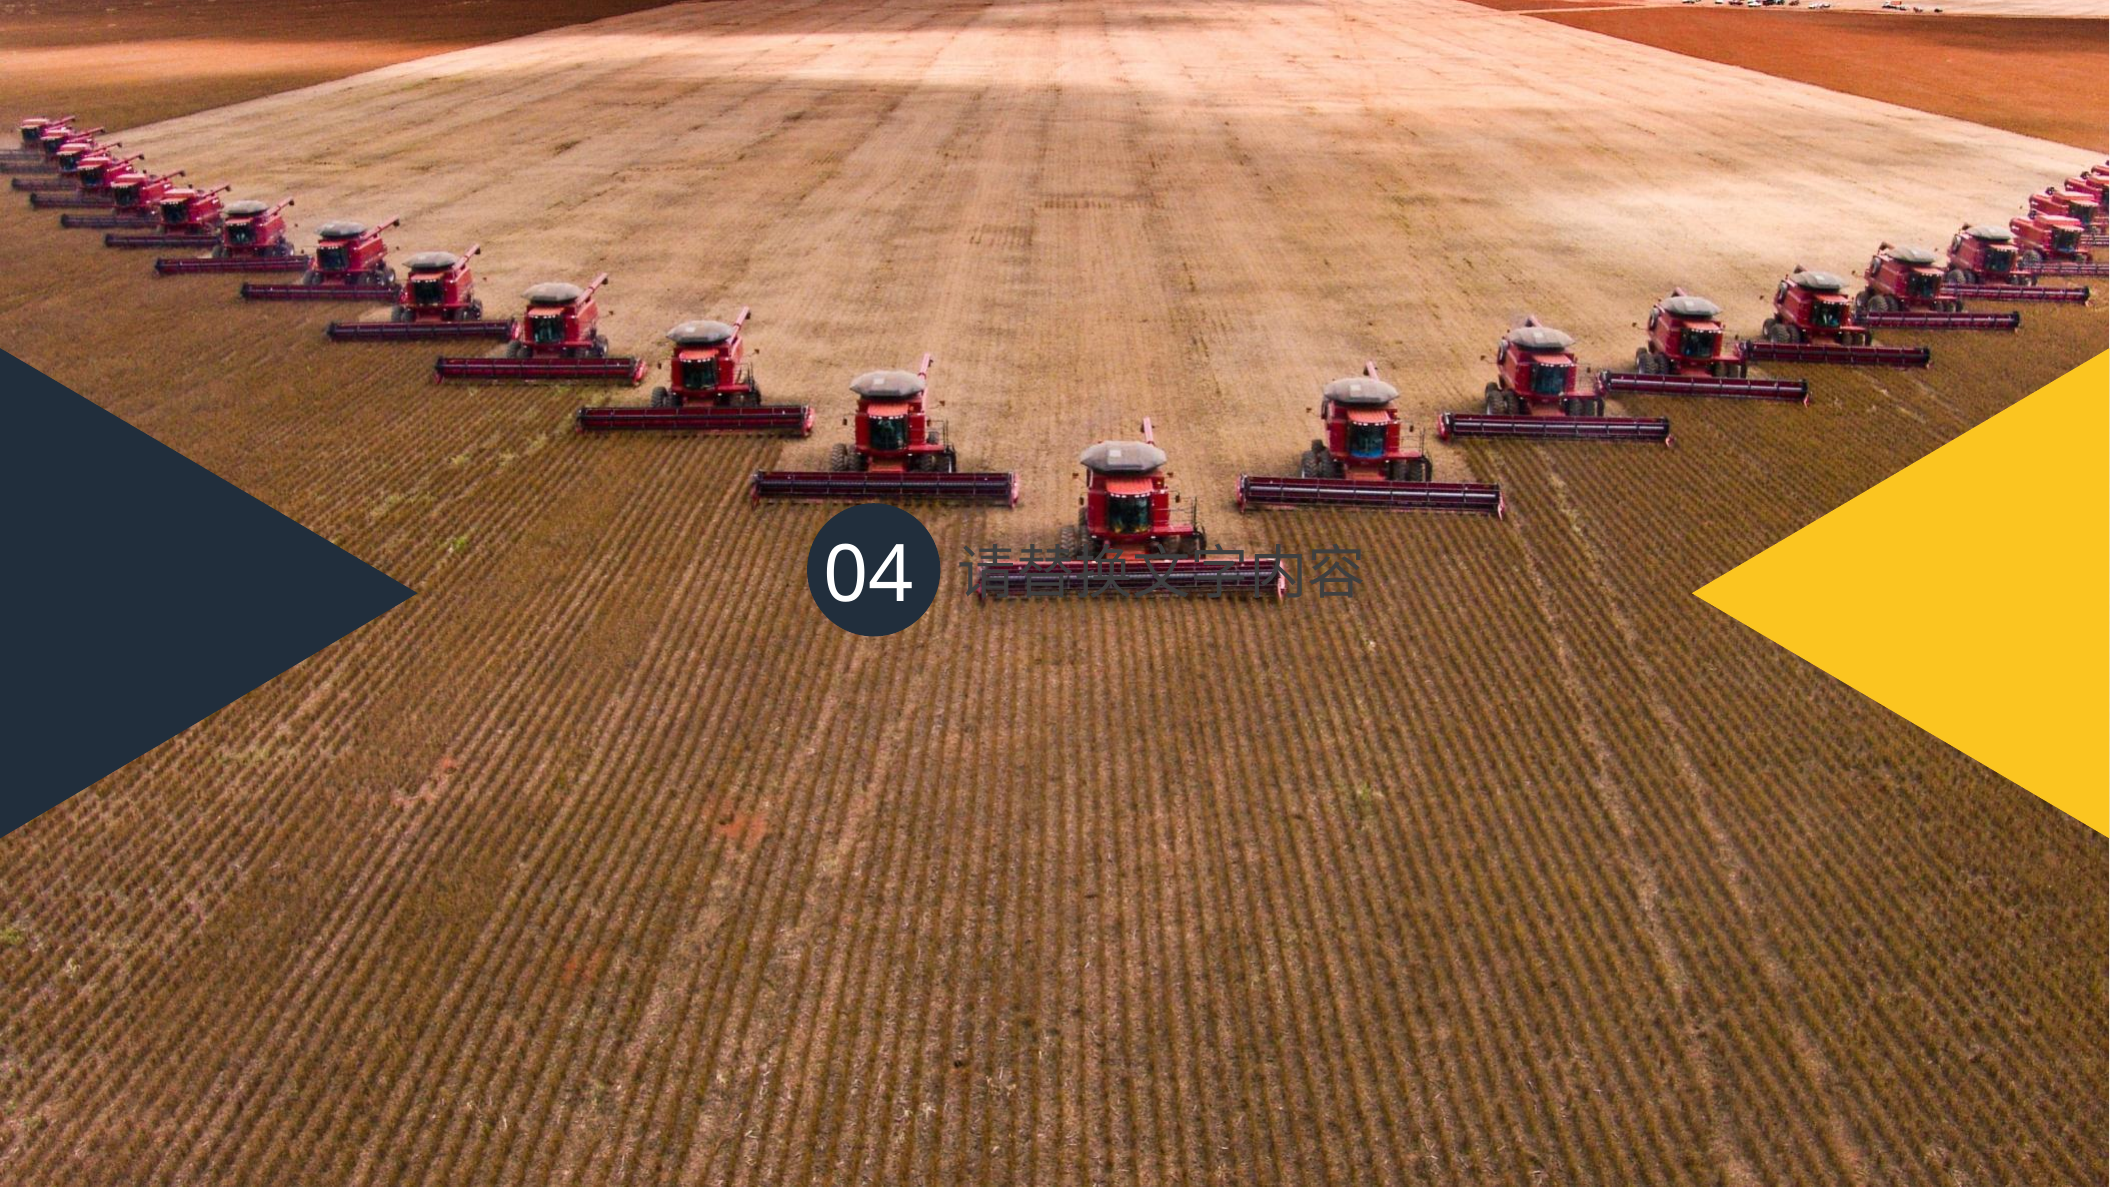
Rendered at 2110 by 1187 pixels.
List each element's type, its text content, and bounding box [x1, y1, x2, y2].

text_box [0, 346, 420, 840]
text_box [1689, 346, 2110, 840]
text_box 请替换文字内容 [942, 527, 1381, 613]
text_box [806, 503, 941, 637]
text_box [0, 0, 2110, 1187]
